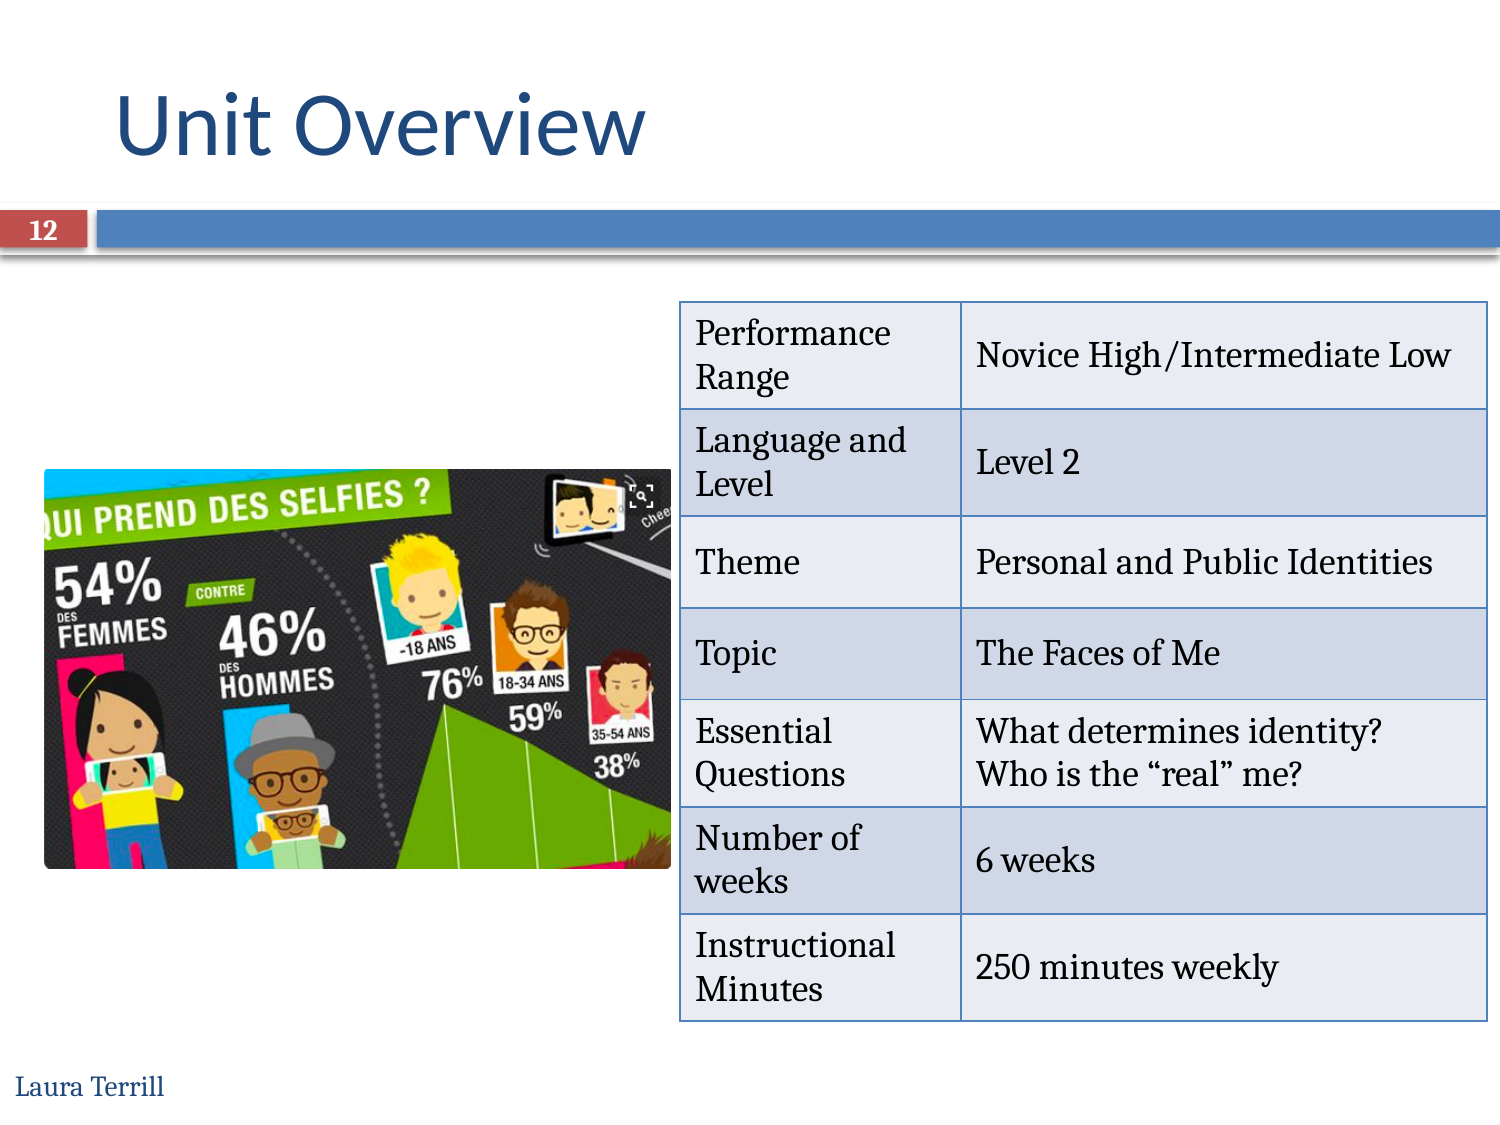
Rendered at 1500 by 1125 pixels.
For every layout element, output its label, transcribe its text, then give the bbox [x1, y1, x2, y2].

title Unit Overview [99, 37, 1438, 200]
footer Laura Terrill [0, 1054, 890, 1115]
table_header Performance Range [681, 303, 960, 408]
table_cell Essential Questions [681, 700, 960, 806]
table_header Novice High/Intermediate Low [962, 303, 1486, 408]
table_cell Language and Level [681, 410, 960, 515]
table_cell Instructional Minutes [681, 915, 960, 1020]
table_cell Personal and Public Identities [962, 517, 1486, 607]
table_cell Number of weeks [681, 808, 960, 913]
slide_number 12 [0, 208, 88, 249]
table_cell Theme [681, 517, 960, 607]
table_cell 250 minutes weekly [962, 915, 1486, 1020]
table_cell The Faces of Me [962, 609, 1486, 699]
picture [43, 469, 671, 869]
table_cell 6 weeks [962, 808, 1486, 913]
table_cell What determines identity? Who is the “real” me? [962, 700, 1486, 806]
table_cell Level 2 [962, 410, 1486, 515]
table_cell Topic [681, 609, 960, 699]
